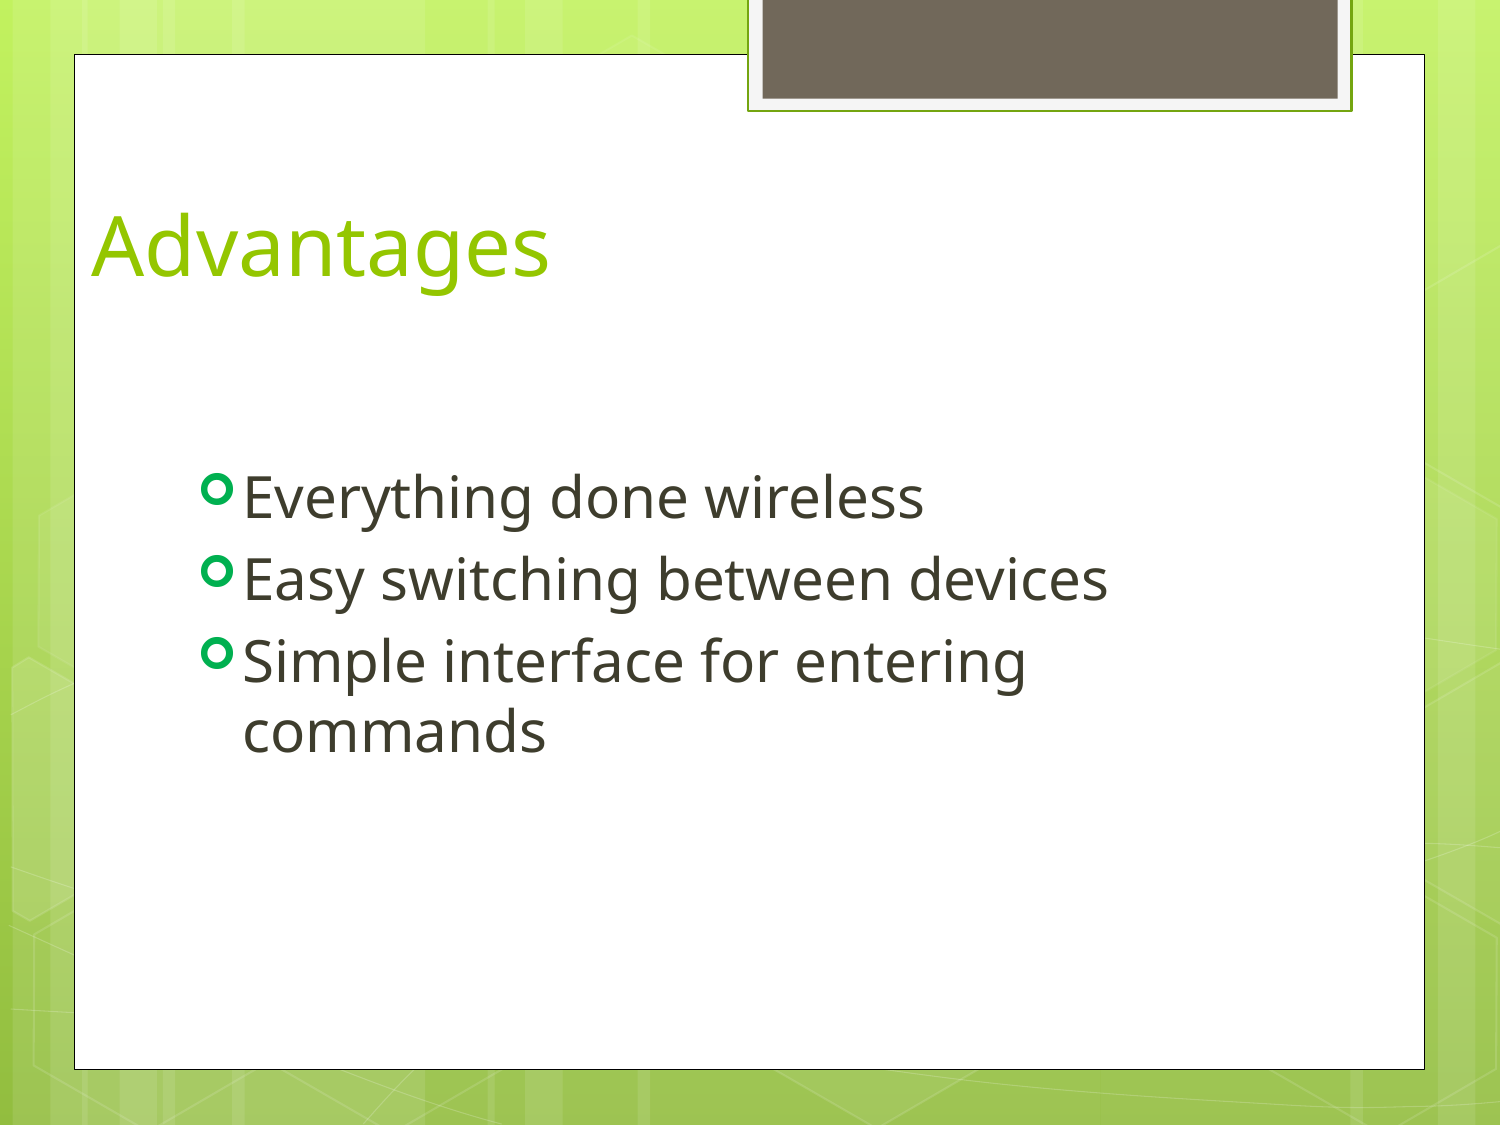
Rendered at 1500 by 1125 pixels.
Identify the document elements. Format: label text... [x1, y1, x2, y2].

title Advantages [76, 113, 1229, 302]
list Everything done wireless Easy switching between devices Simple interface for entering commands [171, 381, 1283, 957]
